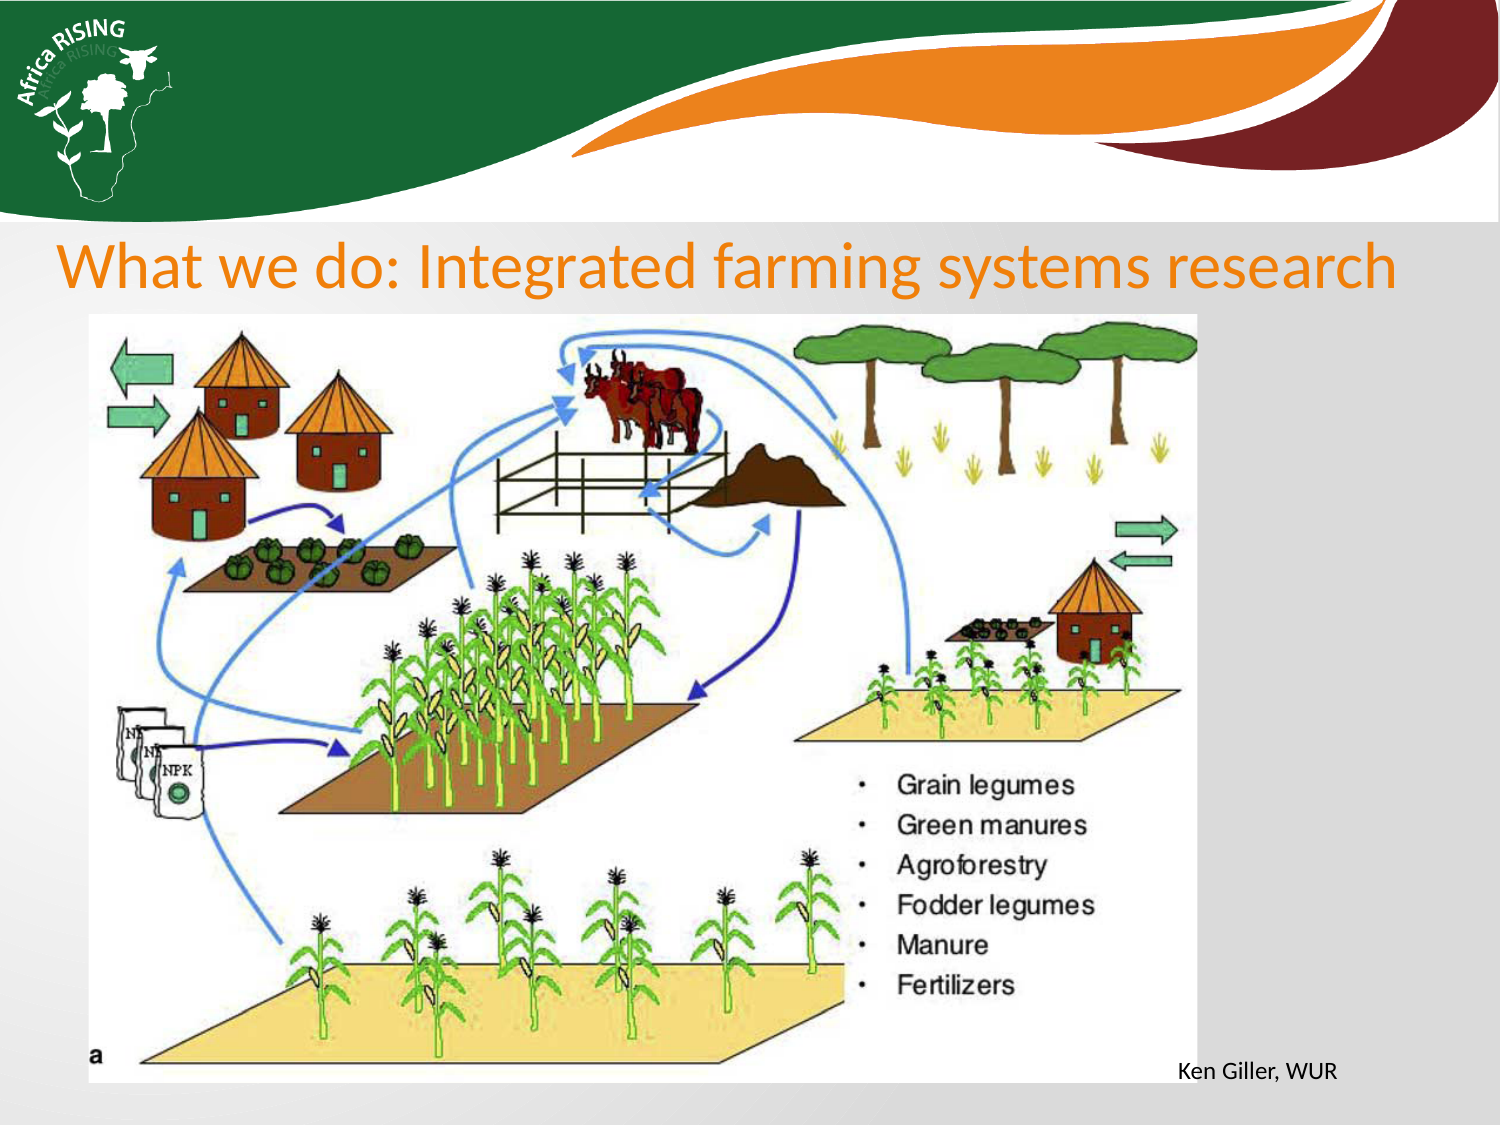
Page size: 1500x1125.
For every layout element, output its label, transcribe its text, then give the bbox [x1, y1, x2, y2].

text_box Ken Giller, WUR [1163, 1046, 1424, 1092]
text_box What we do: Integrated farming systems research [41, 214, 1500, 309]
picture [0, 0, 1499, 222]
picture [87, 313, 1198, 1084]
